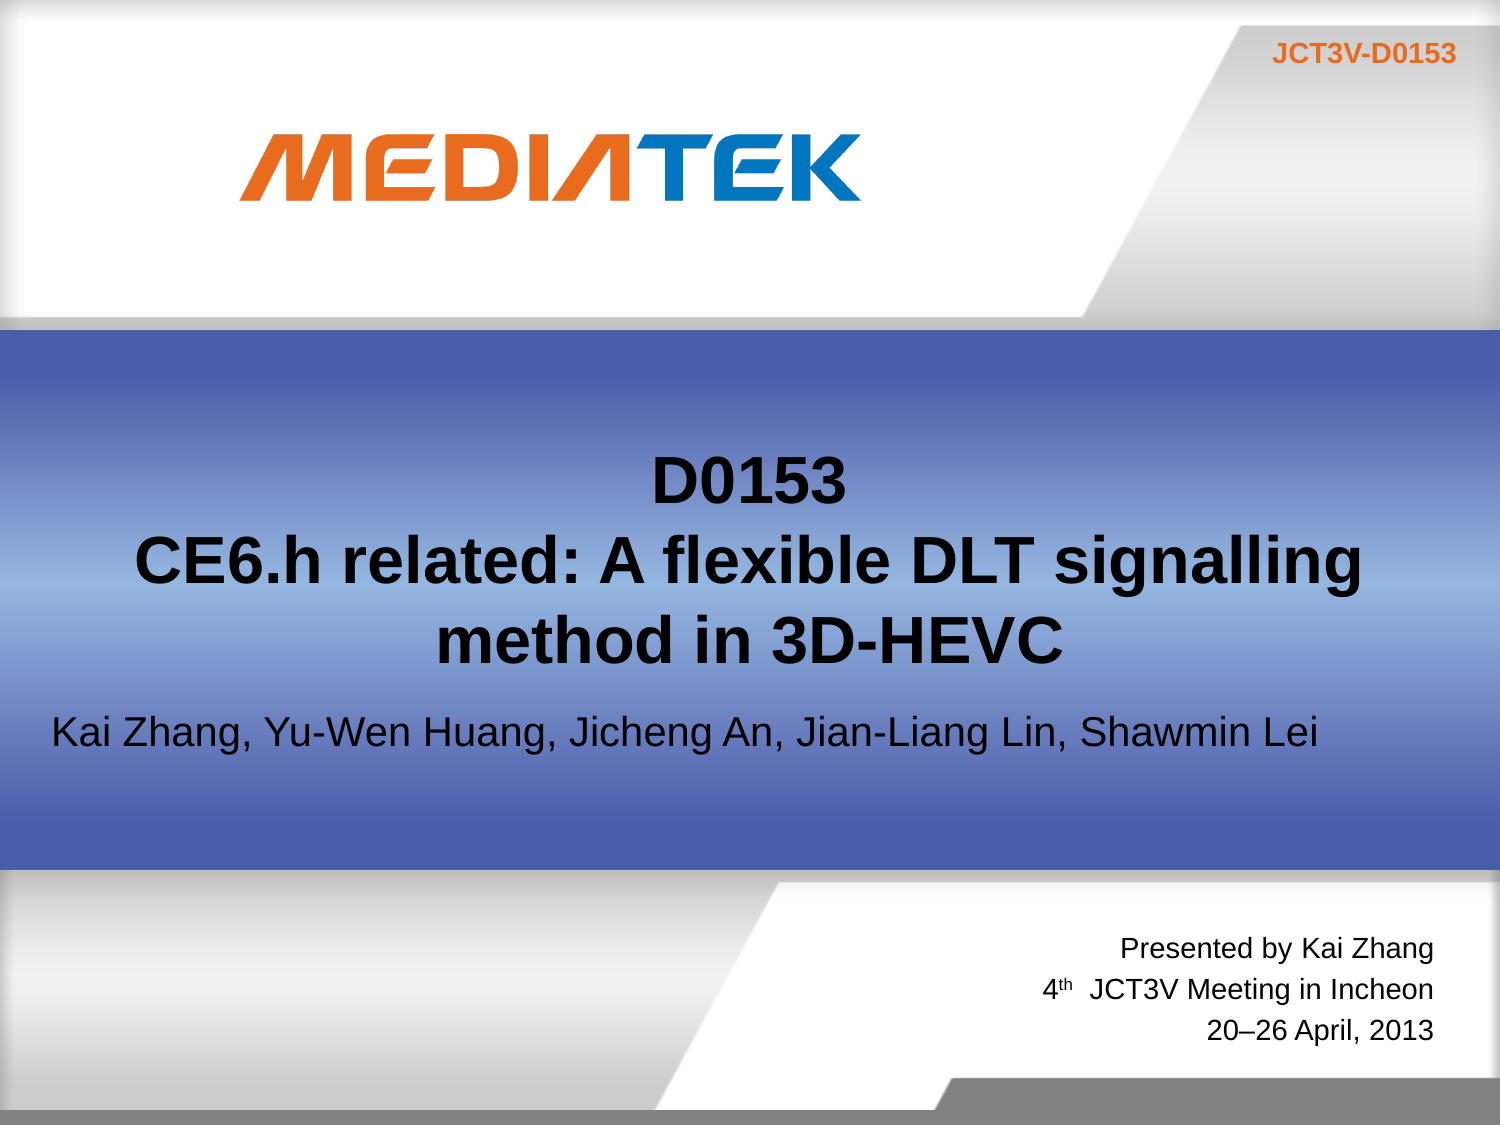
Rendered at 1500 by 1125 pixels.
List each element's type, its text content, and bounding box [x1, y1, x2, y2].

picture [0, 0, 1500, 1125]
title D0153 CE6.h related: A flexible DLT signalling method in 3D-HEVC [50, 438, 1450, 676]
text_box Kai Zhang, Yu-Wen Huang, Jicheng An, Jian-Liang Lin, Shawmin Lei [36, 697, 1424, 763]
